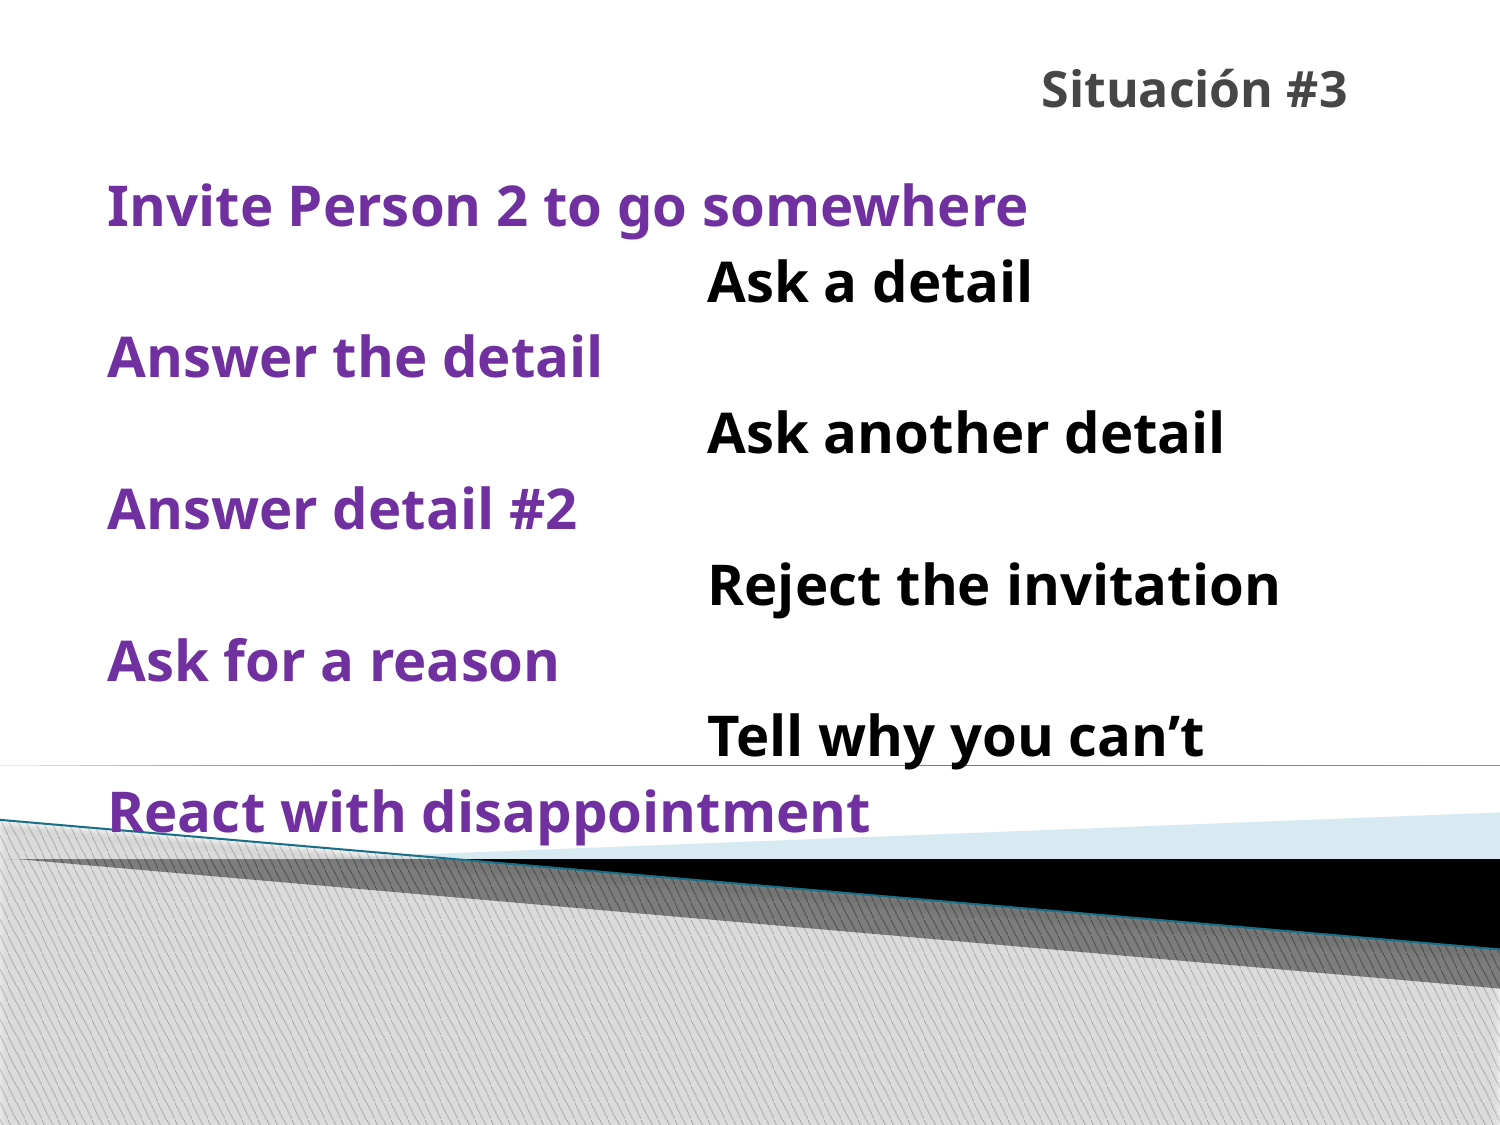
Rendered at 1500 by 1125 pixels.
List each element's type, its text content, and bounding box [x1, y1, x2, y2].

title Situación #3 [87, 50, 1363, 125]
picture [1363, 939, 1500, 989]
subtitle Invite Person 2 to go somewhere Ask a detail Answer the detail Ask another detail Answer detail #2 Reject the invitation Ask for a reason Tell why you can’t React with disappointment [99, 162, 1363, 1050]
picture [5, 859, 99, 867]
